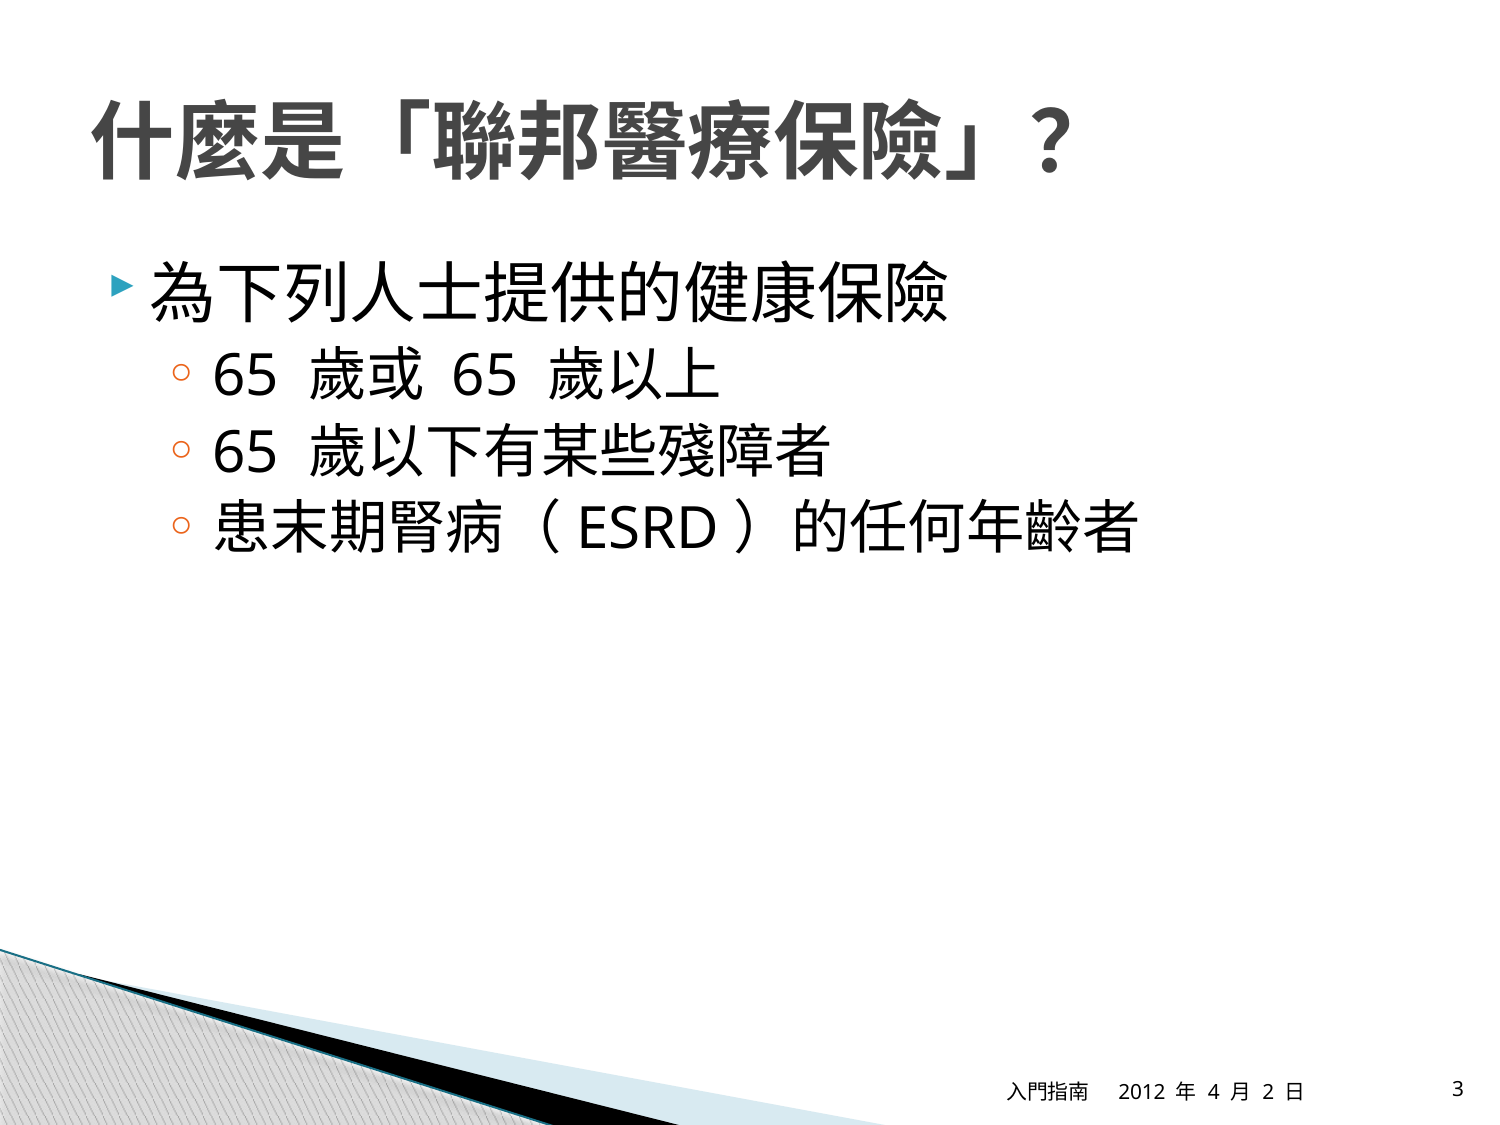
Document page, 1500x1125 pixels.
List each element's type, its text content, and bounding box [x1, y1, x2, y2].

list 為下列人士提供的健康保險 65 歲或 65 歲以上 65 歲以下有某些殘障者 患末期腎病（ESRD）的任何年齡者 [75, 243, 1425, 986]
slide_number 3 [1418, 1051, 1479, 1112]
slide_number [1105, 1051, 1418, 1112]
title 什麼是「聯邦醫療保險」？ [75, 45, 1425, 233]
footer 入門指南 [718, 1051, 1105, 1112]
